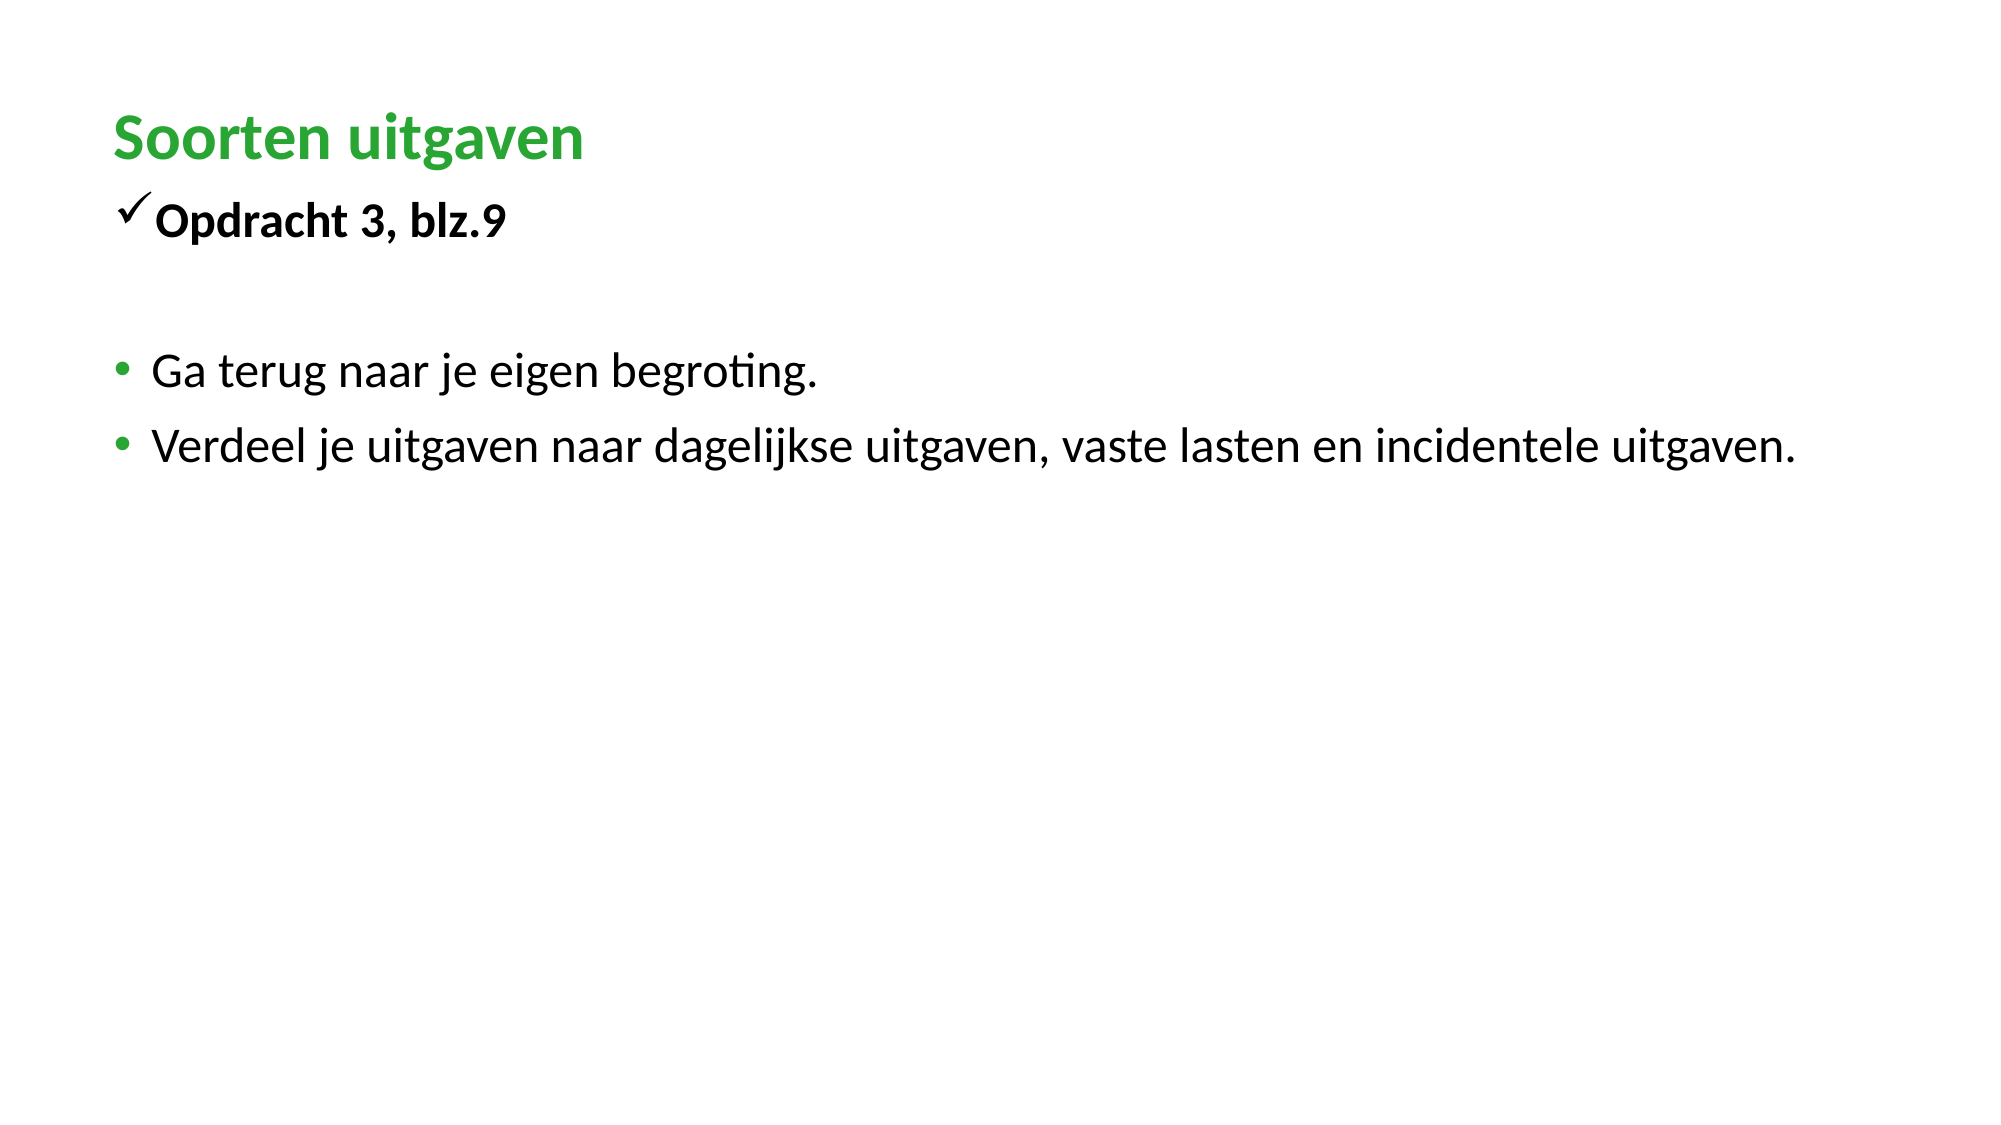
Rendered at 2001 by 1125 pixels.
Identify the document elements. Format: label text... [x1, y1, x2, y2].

list Soorten uitgaven Opdracht 3, blz.9 Ga terug naar je eigen begroting. Verdeel je uitgaven naar dagelijkse uitgaven, vaste lasten en incidentele uitgaven. [114, 101, 1996, 612]
